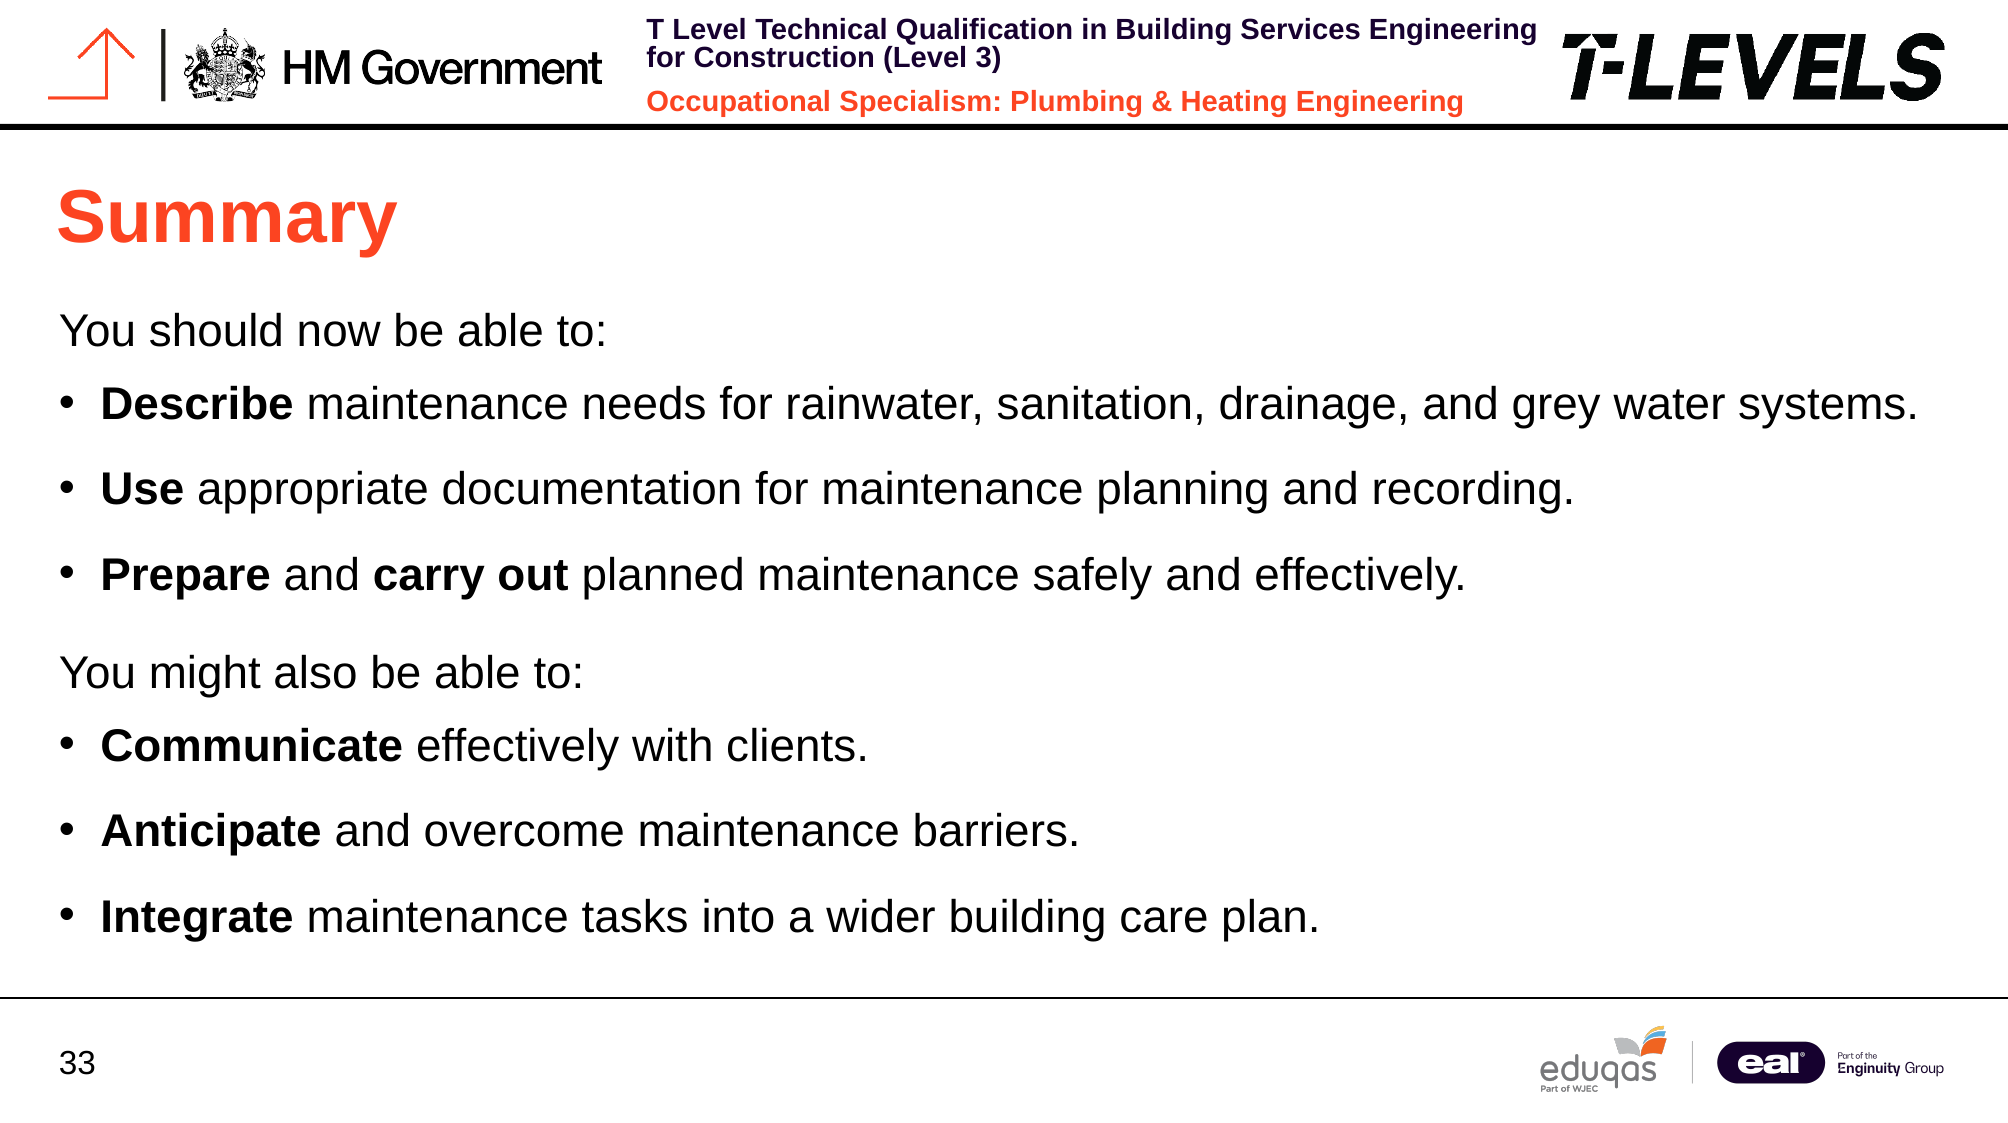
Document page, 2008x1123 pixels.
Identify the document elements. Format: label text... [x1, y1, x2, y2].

title Summary [41, 111, 1949, 314]
picture [1543, 25, 1964, 108]
list You should now be able to: Describe maintenance needs for rainwater, sanitation, drainage, and grey water systems. Use appropriate documentation for maintenance planning and recording. Prepare and carry out planned maintenance safely and effectively. You might also be able to: Communicate effectively with clients. Anticipate and overcome maintenance barriers. Integrate maintenance tasks into a wider building care plan. [59, 295, 1949, 975]
picture [161, 28, 602, 102]
picture [1535, 1021, 1949, 1097]
picture [43, 27, 141, 100]
